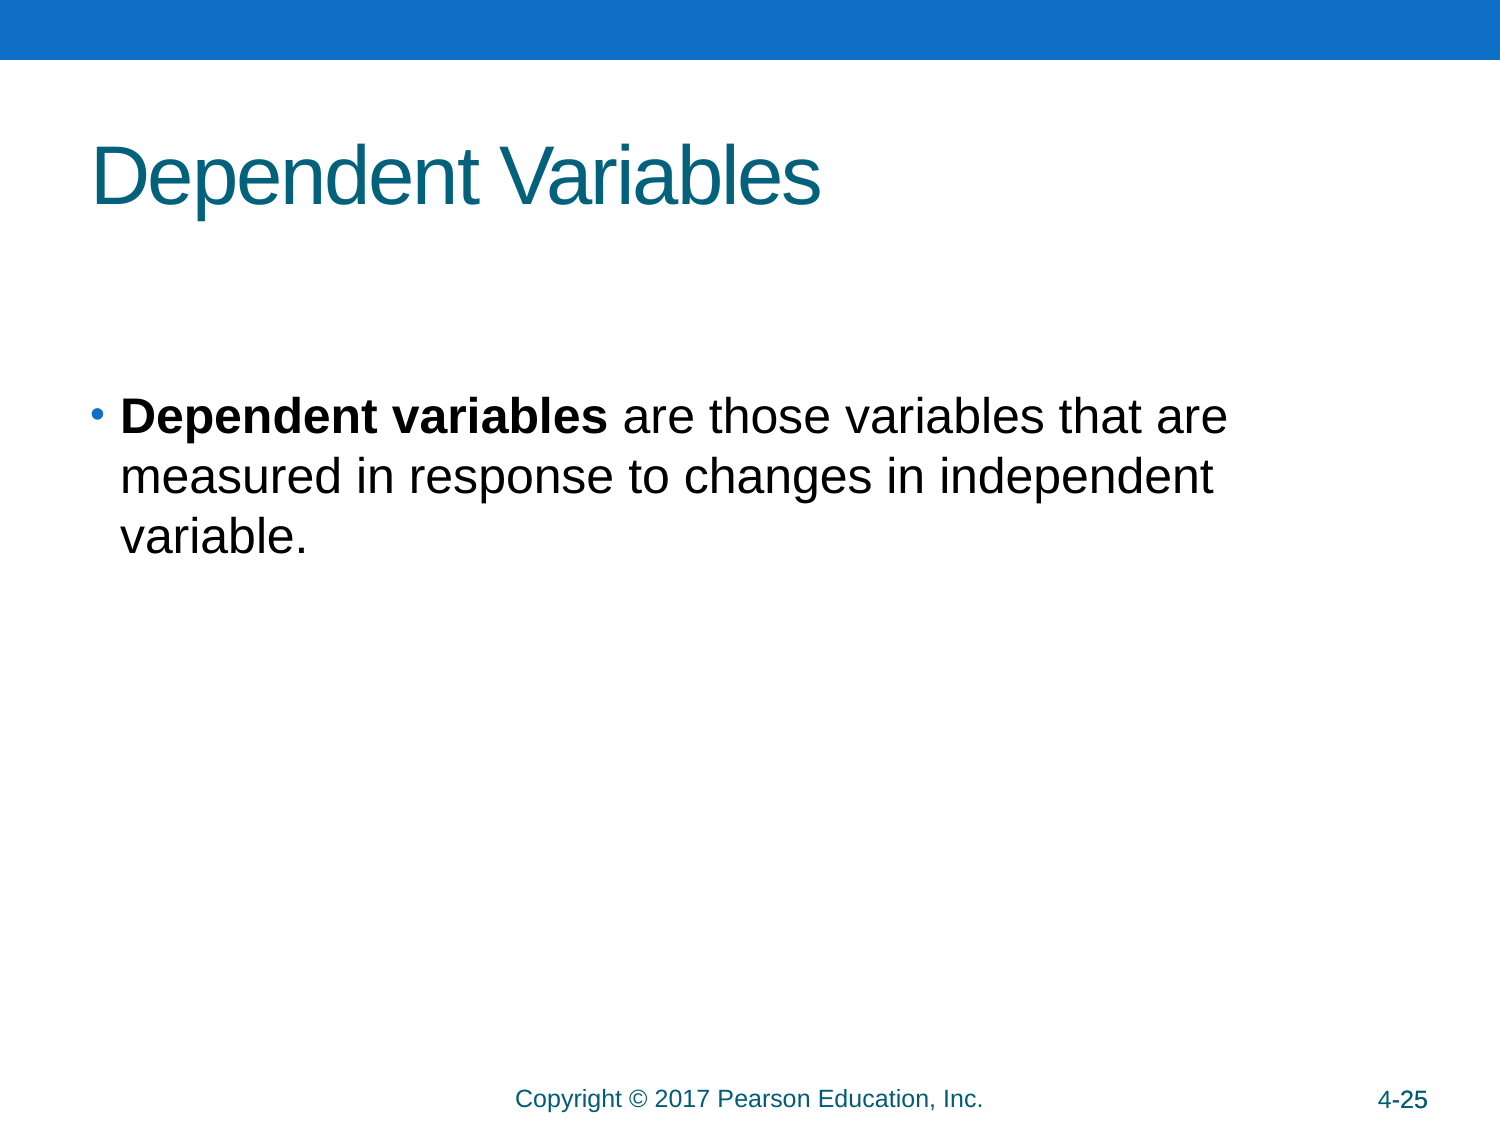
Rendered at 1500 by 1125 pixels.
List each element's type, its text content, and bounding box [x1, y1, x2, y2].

slide_number 4-25 [1074, 1042, 1425, 1103]
list Dependent variables are those variables that are measured in response to changes in independent variable. [75, 376, 1425, 1125]
title Dependent Variables [75, 90, 1425, 253]
